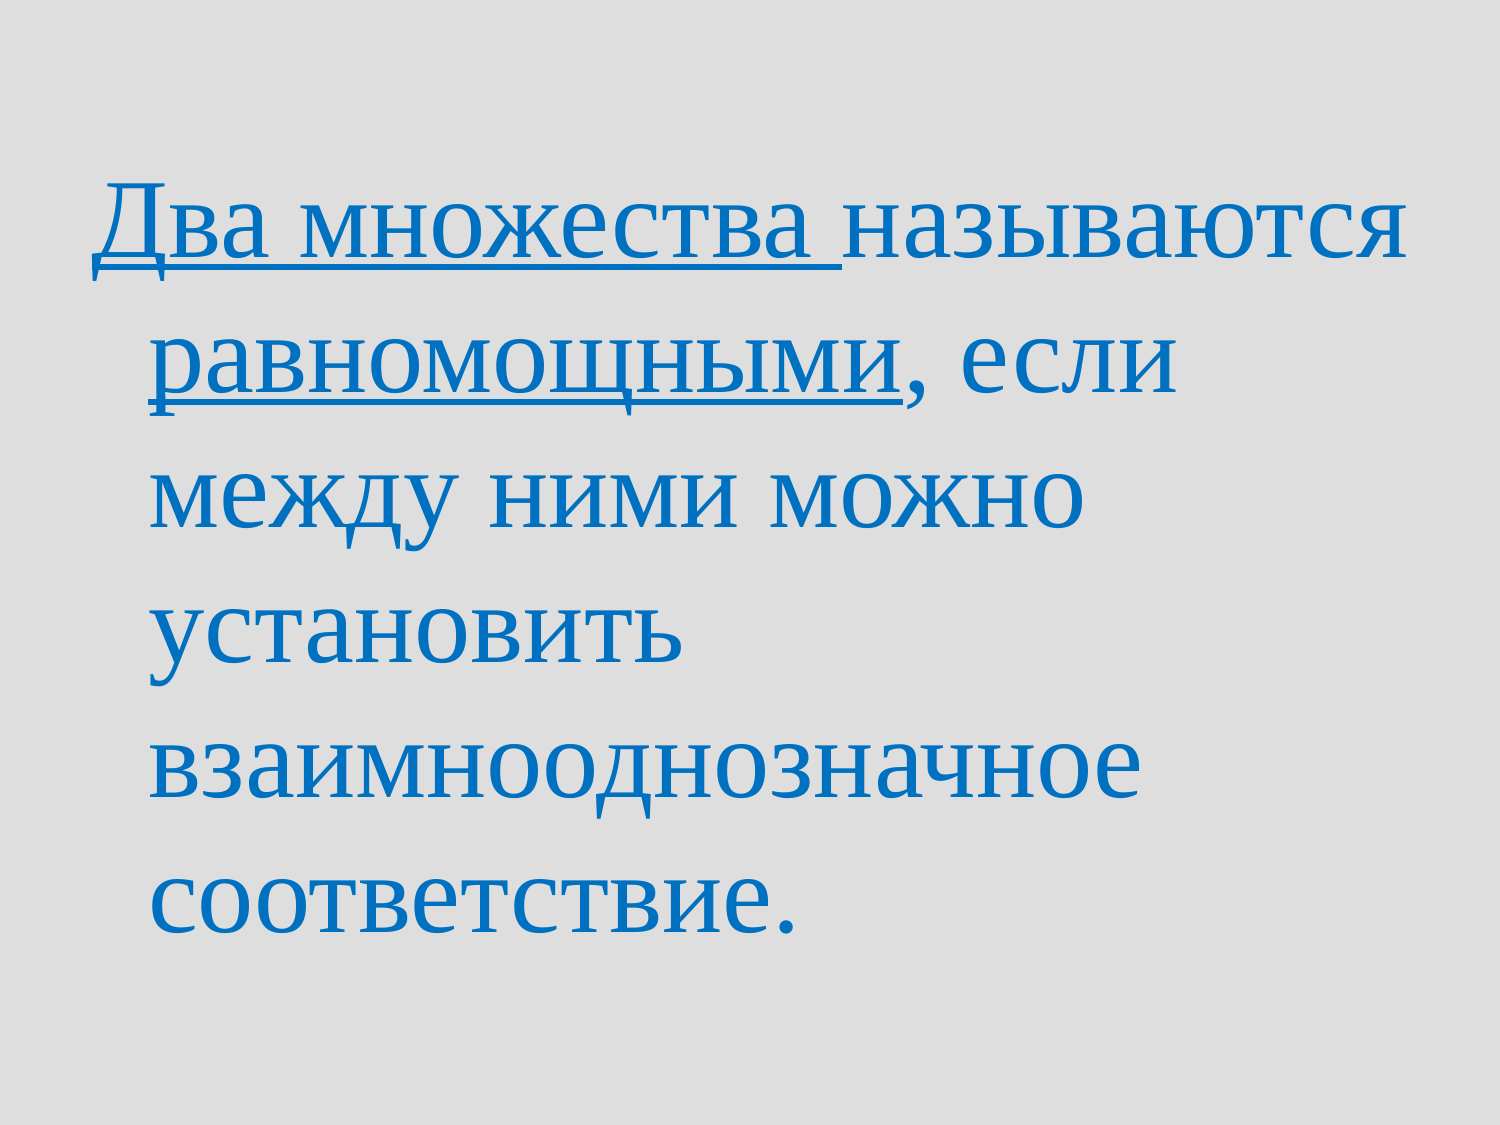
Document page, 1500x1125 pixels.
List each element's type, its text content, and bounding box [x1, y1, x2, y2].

list Два множества называются равномощными, если между ними можно установить взаимнооднозначное соответствие. [76, 136, 1428, 880]
